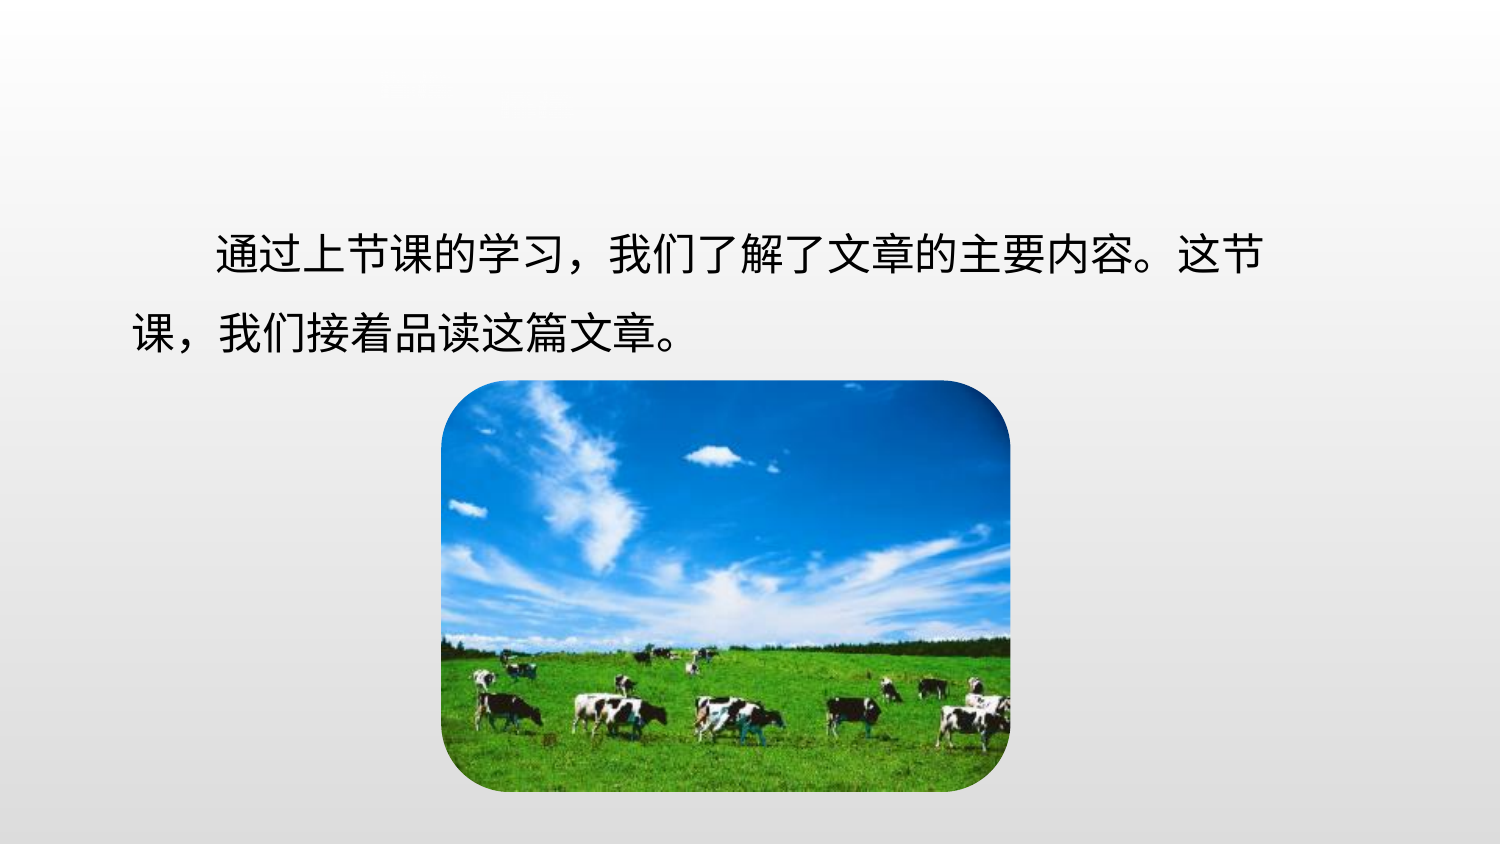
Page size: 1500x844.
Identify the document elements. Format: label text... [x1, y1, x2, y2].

subtitle 通过上节课的学习，我们了解了文章的主要内容。这节课，我们接着品读这篇文章。 [75, 200, 1354, 446]
picture [441, 380, 1011, 793]
